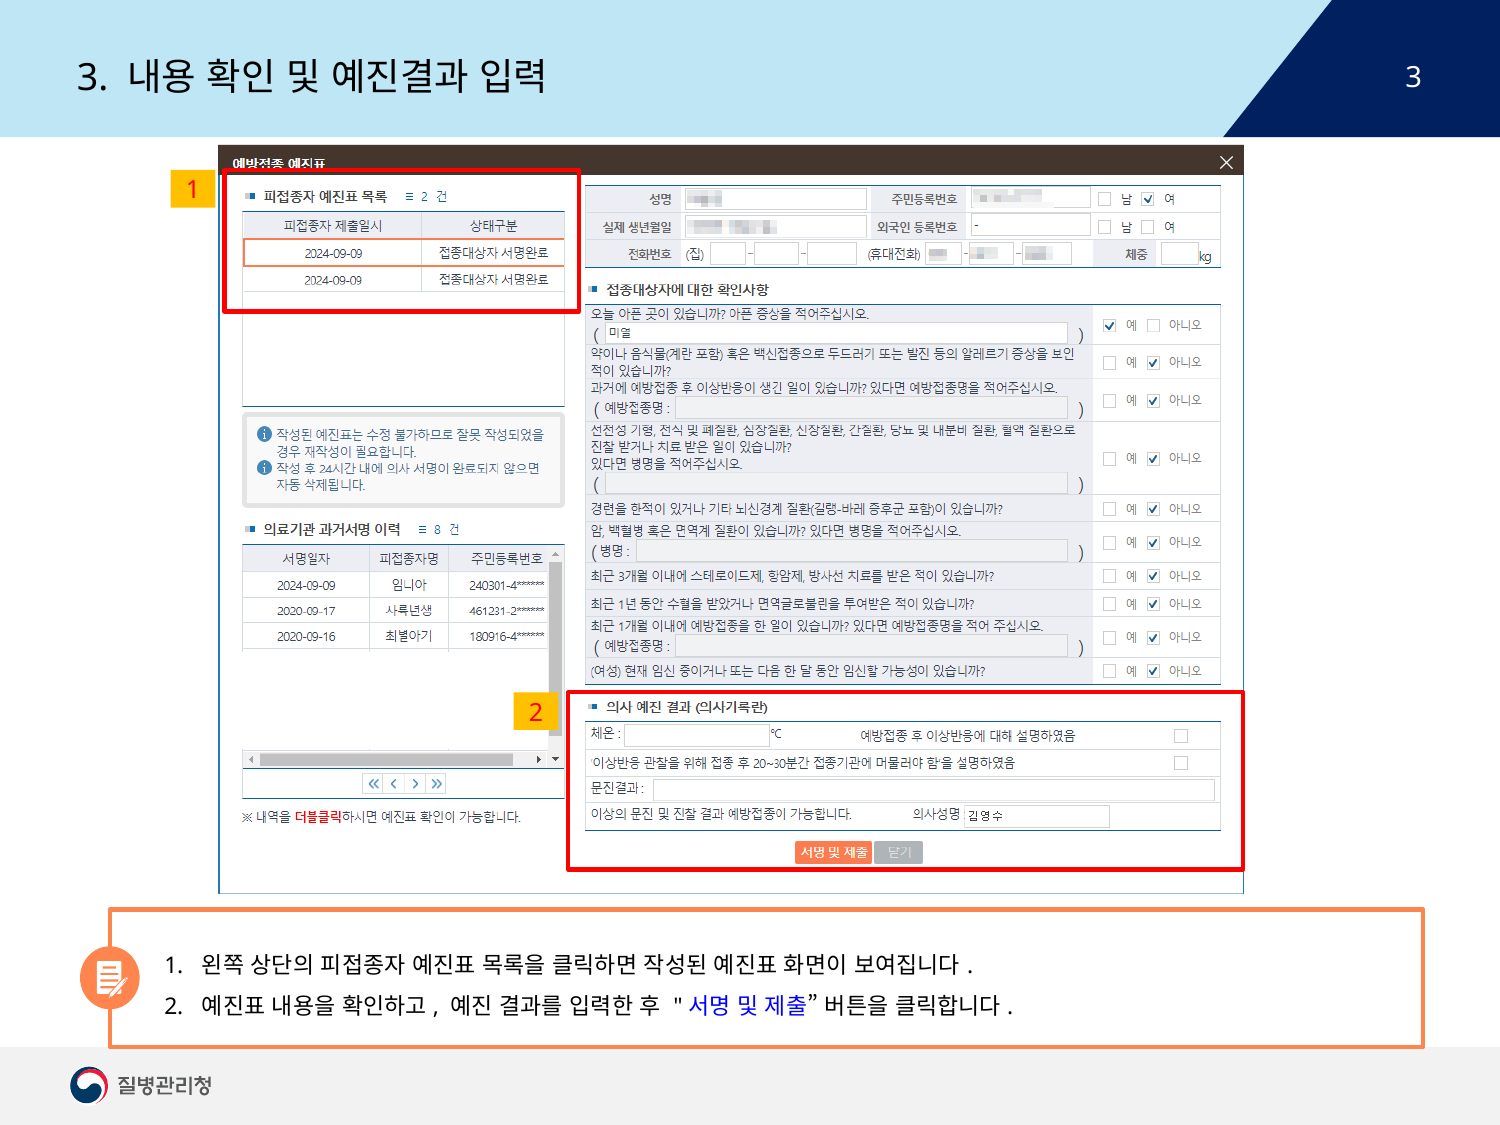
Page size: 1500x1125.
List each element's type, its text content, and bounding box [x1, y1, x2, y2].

text_box 왼쪽 상단의 피접종자 예진표 목록을 클릭하면 작성된 예진표 화면이 보여집니다. 예진표 내용을 확인하고, 예진 결과를 입력한 후 "서명 및 제출” 버튼을 클릭합니다. [147, 929, 1420, 1043]
picture [218, 143, 1244, 894]
text_box 1 [169, 168, 213, 210]
text_box 3 [1367, 40, 1460, 112]
text_box 3. 내용 확인 및 예진결과 입력 [61, 39, 869, 111]
